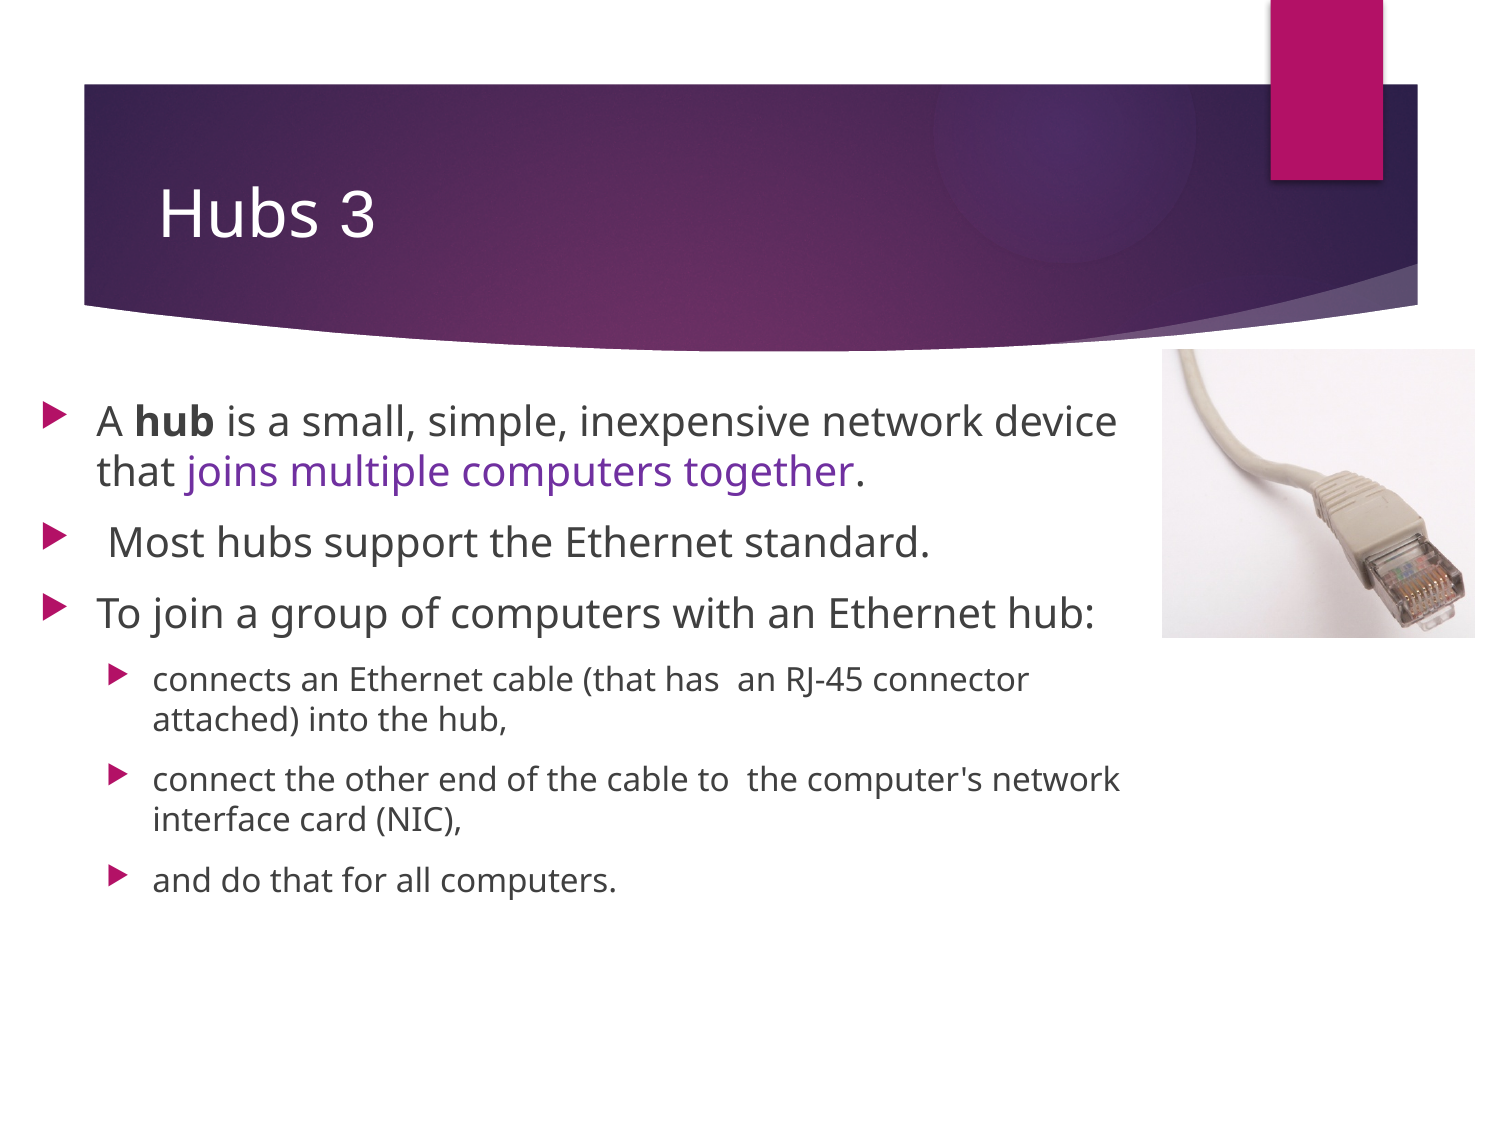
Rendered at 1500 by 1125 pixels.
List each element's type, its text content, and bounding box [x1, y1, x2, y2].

list A hub is a small, simple, inexpensive network device that joins multiple computers together. Most hubs support the Ethernet standard. To join a group of computers with an Ethernet hub: connects an Ethernet cable (that has an RJ-45 connector attached) into the hub, connect the other end of the cable to the computer's network interface card (NIC), and do that for all computers. [24, 387, 1183, 1013]
picture [1162, 349, 1475, 638]
title 3 Hubs [142, 152, 1183, 269]
